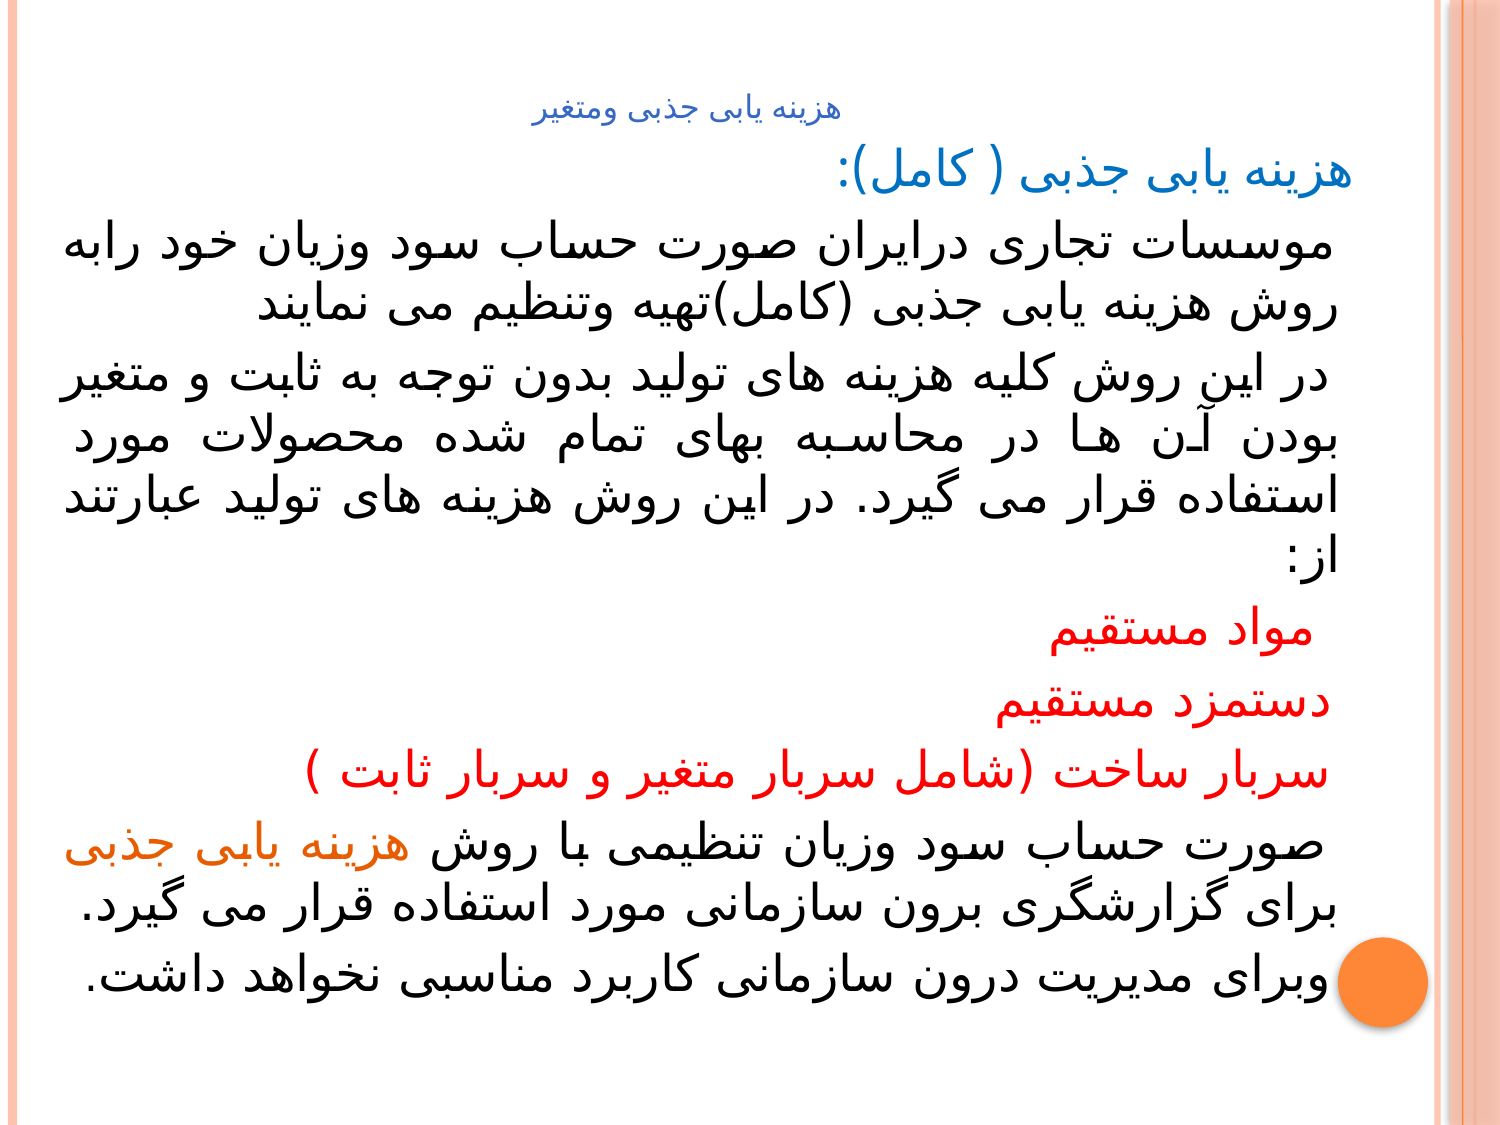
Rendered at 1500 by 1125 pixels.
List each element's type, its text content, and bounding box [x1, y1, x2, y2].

title هزینه یابی جذبی ومتغیر [75, 45, 1300, 128]
list هزینه یابی جذبی ( کامل): موسسات تجاری درایران صورت حساب سود وزیان خود رابه روش هزینه یابی جذبی (کامل)تهیه وتنظیم می نمایند در این روش کلیه هزینه های تولید بدون توجه به ثابت و متغیر بودن آن ها در محاسبه بهای تمام شده محصولات مورد استفاده قرار می گیرد. در این روش هزینه های تولید عبارتند از: مواد مستقیم دستمزد مستقیم سربار ساخت (شامل سربار متغیر و سربار ثابت ) صورت حساب سود وزیان تنظیمی با روش هزینه یابی جذبی برای گزارشگری برون سازمانی مورد استفاده قرار می گیرد. وبرای مدیریت درون سازمانی کاربرد مناسبی نخواهد داشت. [46, 128, 1395, 1062]
